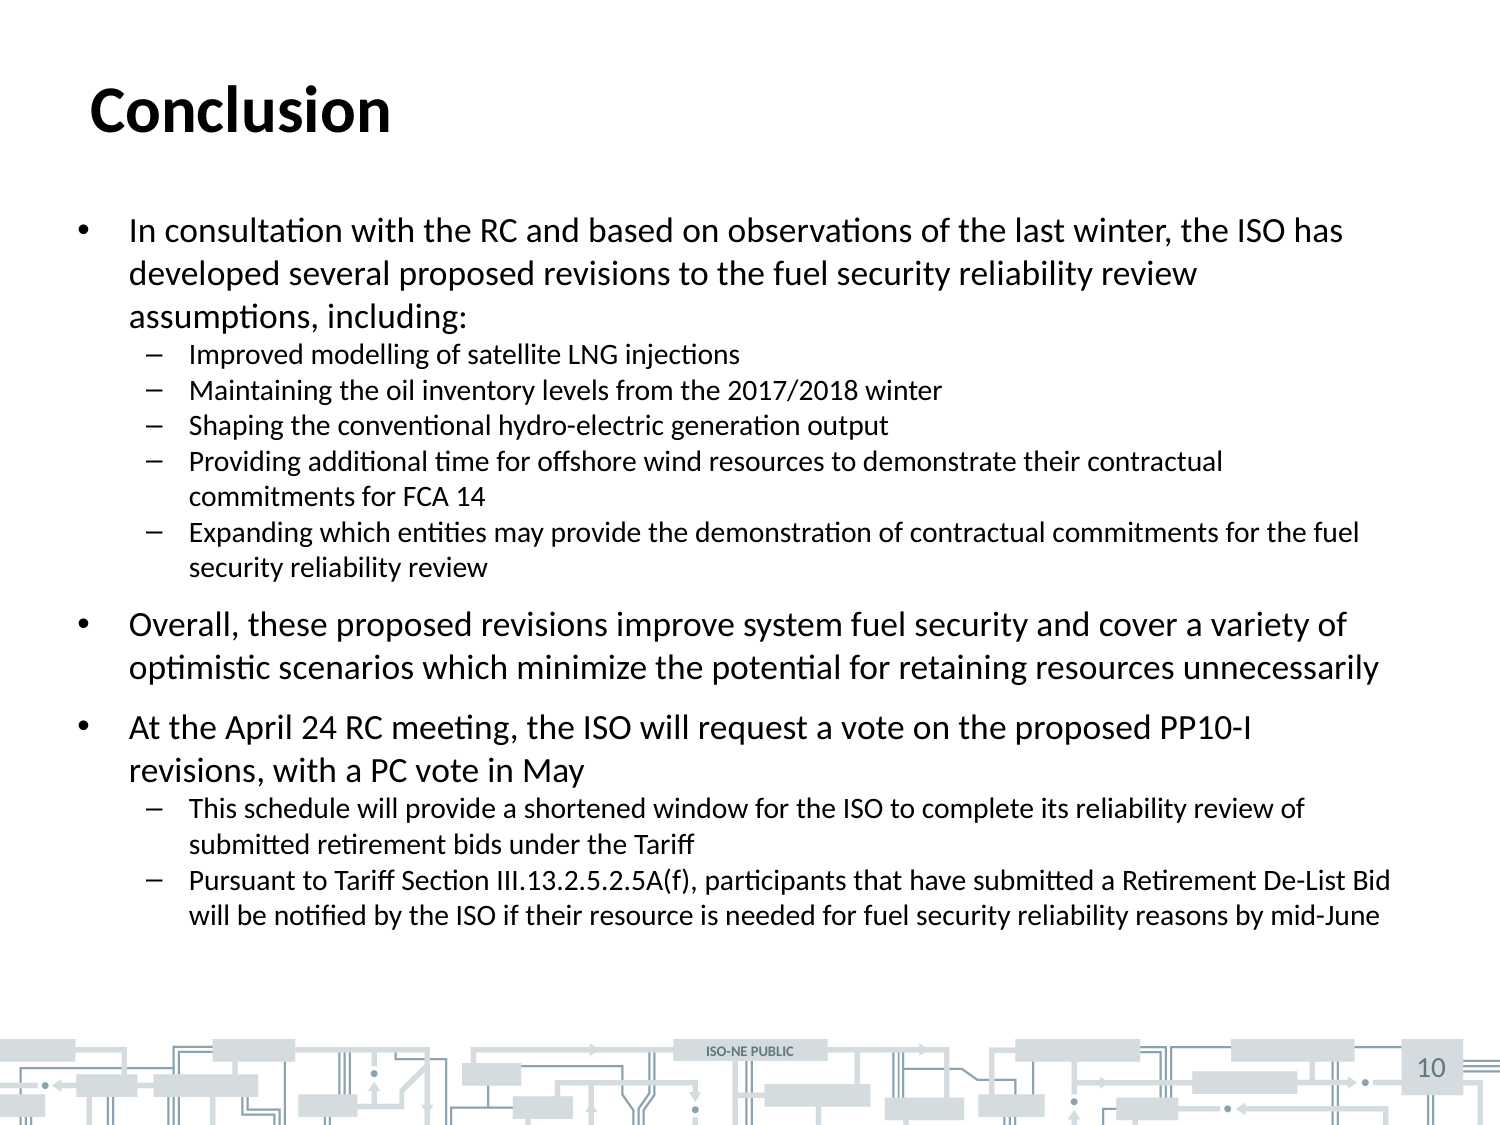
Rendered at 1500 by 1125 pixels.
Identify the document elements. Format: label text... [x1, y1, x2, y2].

title Conclusion [75, 12, 1425, 200]
slide_number 10 [1400, 1044, 1463, 1088]
picture [0, 1031, 1500, 1125]
text_box In consultation with the RC and based on observations of the last winter, the ISO has developed several proposed revisions to the fuel security reliability review assumptions, including: Improved modelling of satellite LNG injections Maintaining the oil inventory levels from the 2017/2018 winter Shaping the conventional hydro-electric generation output Providing additional time for offshore wind resources to demonstrate their contractual commitments for FCA 14 Expanding which entities may provide the demonstration of contractual commitments for the fuel security reliability review Overall, these proposed revisions improve system fuel security and cover a variety of optimistic scenarios which minimize the potential for retaining resources unnecessarily At the April 24 RC meeting, the ISO will request a vote on the proposed PP10-I revisions, with a PC vote in May This schedule will provide a shortened window for the ISO to complete its reliability review of submitted retirement bids under the Tariff Pursuant to Tariff Section III.13.2.5.2.5A(f), participants that have submitted a Retirement De-List Bid will be notified by the ISO if their resource is needed for fuel security reliability reasons by mid-June [62, 200, 1413, 993]
